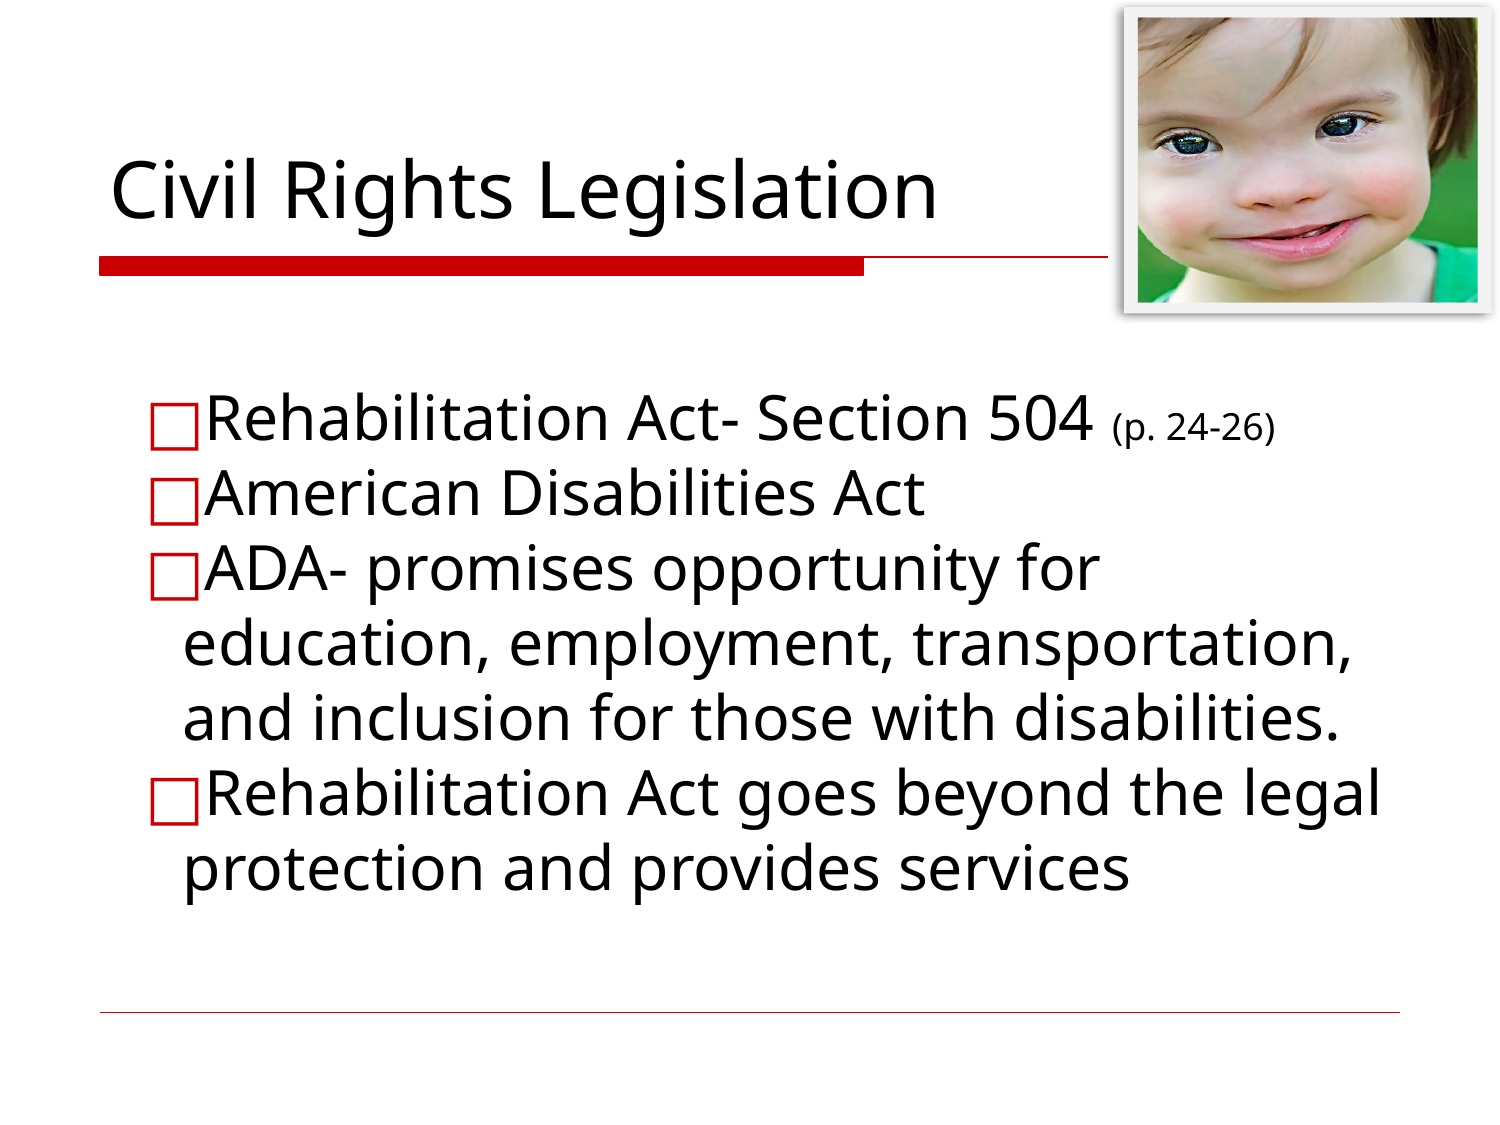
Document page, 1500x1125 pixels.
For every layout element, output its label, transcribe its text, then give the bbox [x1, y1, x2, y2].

list Rehabilitation Act- Section 504 (p. 24-26) American Disabilities Act ADA- promises opportunity for education, employment, transportation, and inclusion for those with disabilities. Rehabilitation Act goes beyond the legal protection and provides services [92, 362, 1406, 988]
title Civil Rights Legislation [94, 50, 1102, 250]
picture [1107, 0, 1500, 325]
